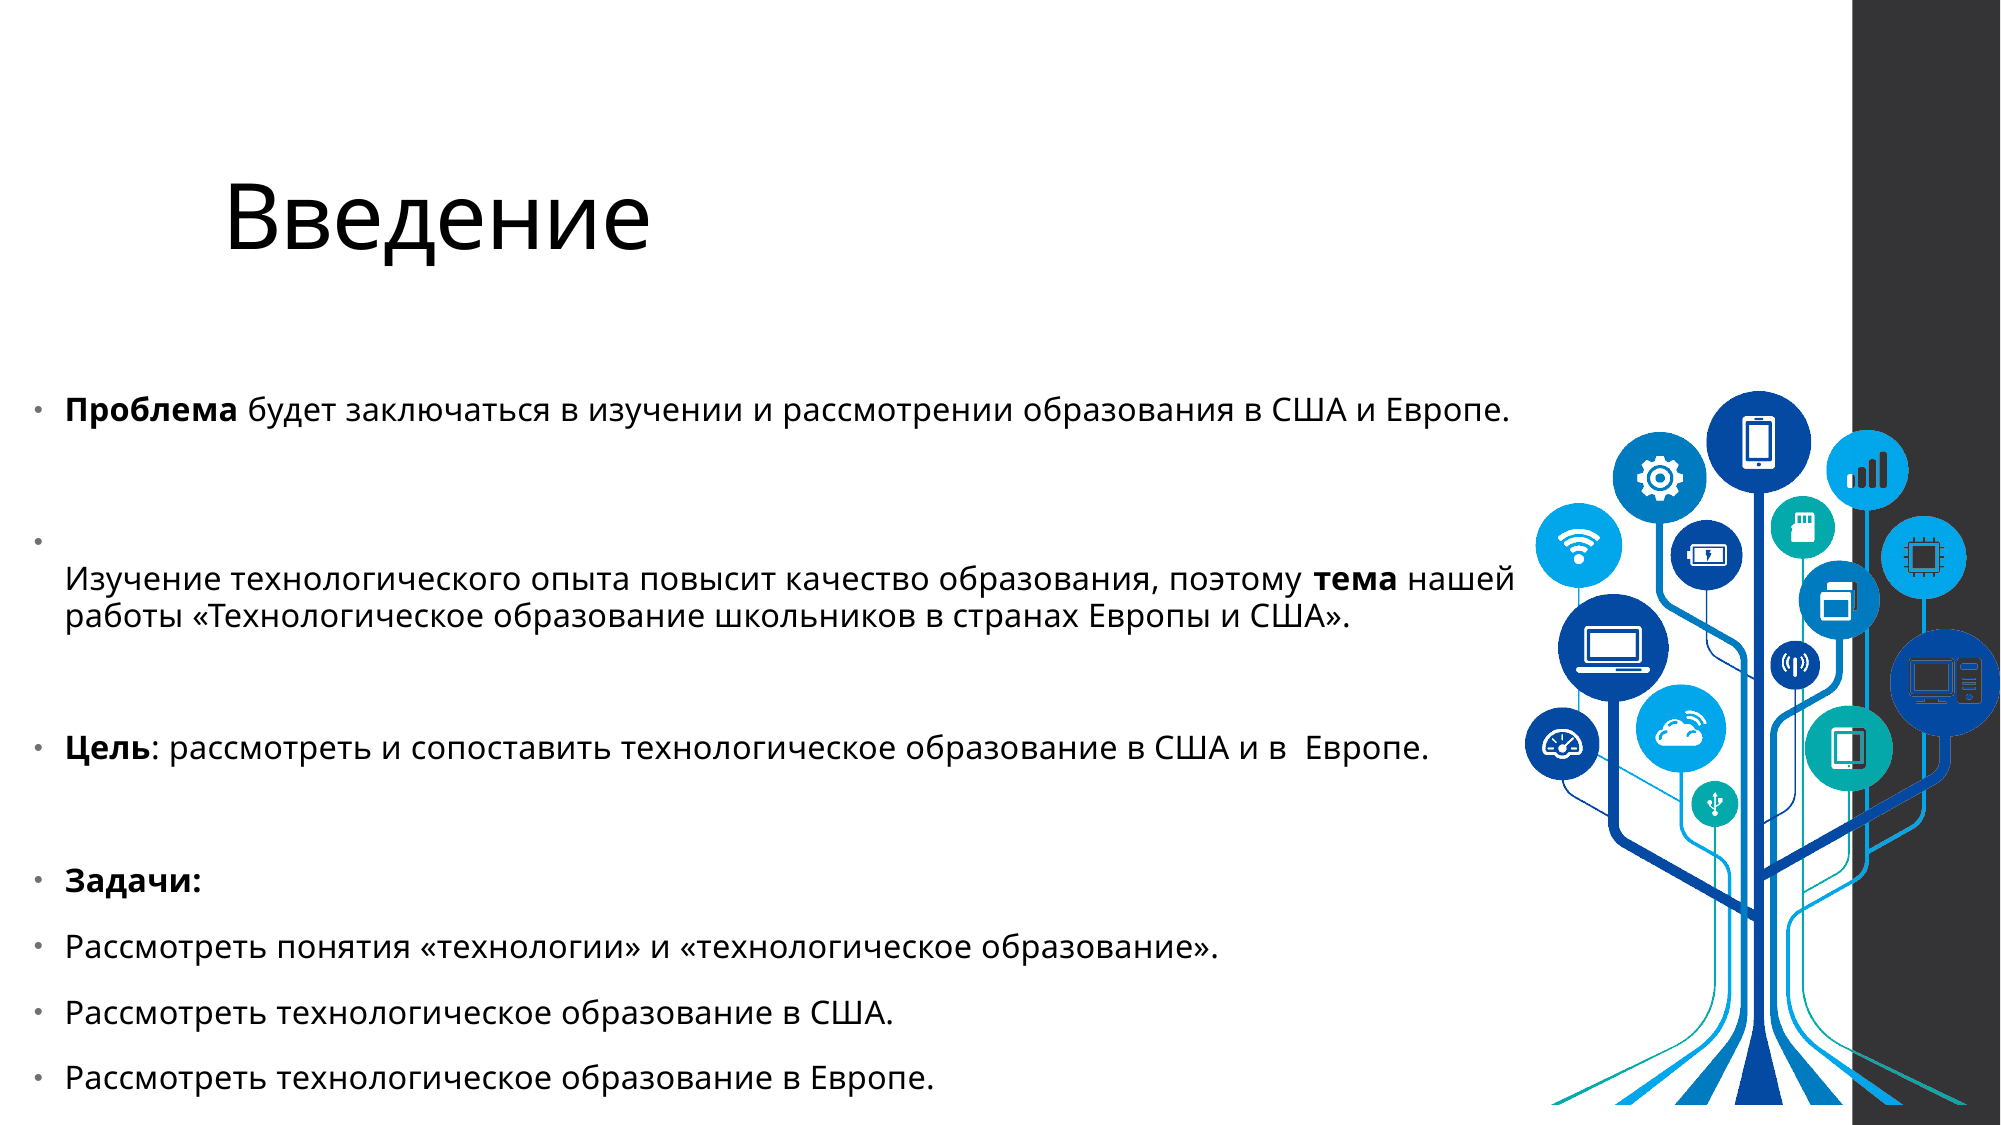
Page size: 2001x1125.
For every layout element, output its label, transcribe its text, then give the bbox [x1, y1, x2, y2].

list Проблема будет заключаться в изучении и рассмотрении образования в США и Европе. Изучение технологического опыта повысит качество образования, поэтому тема нашей работы «Технологическое образование школьников в странах Европы и США». Цель: рассмотреть и сопоставить технологическое образование в США и в Европе. Задачи: Рассмотреть понятия «технологии» и «технологическое образование». Рассмотреть технологическое образование в США. Рассмотреть технологическое образование в Европе. [18, 316, 1538, 1105]
title Введение [206, 60, 1797, 278]
picture [1524, 391, 2000, 1106]
